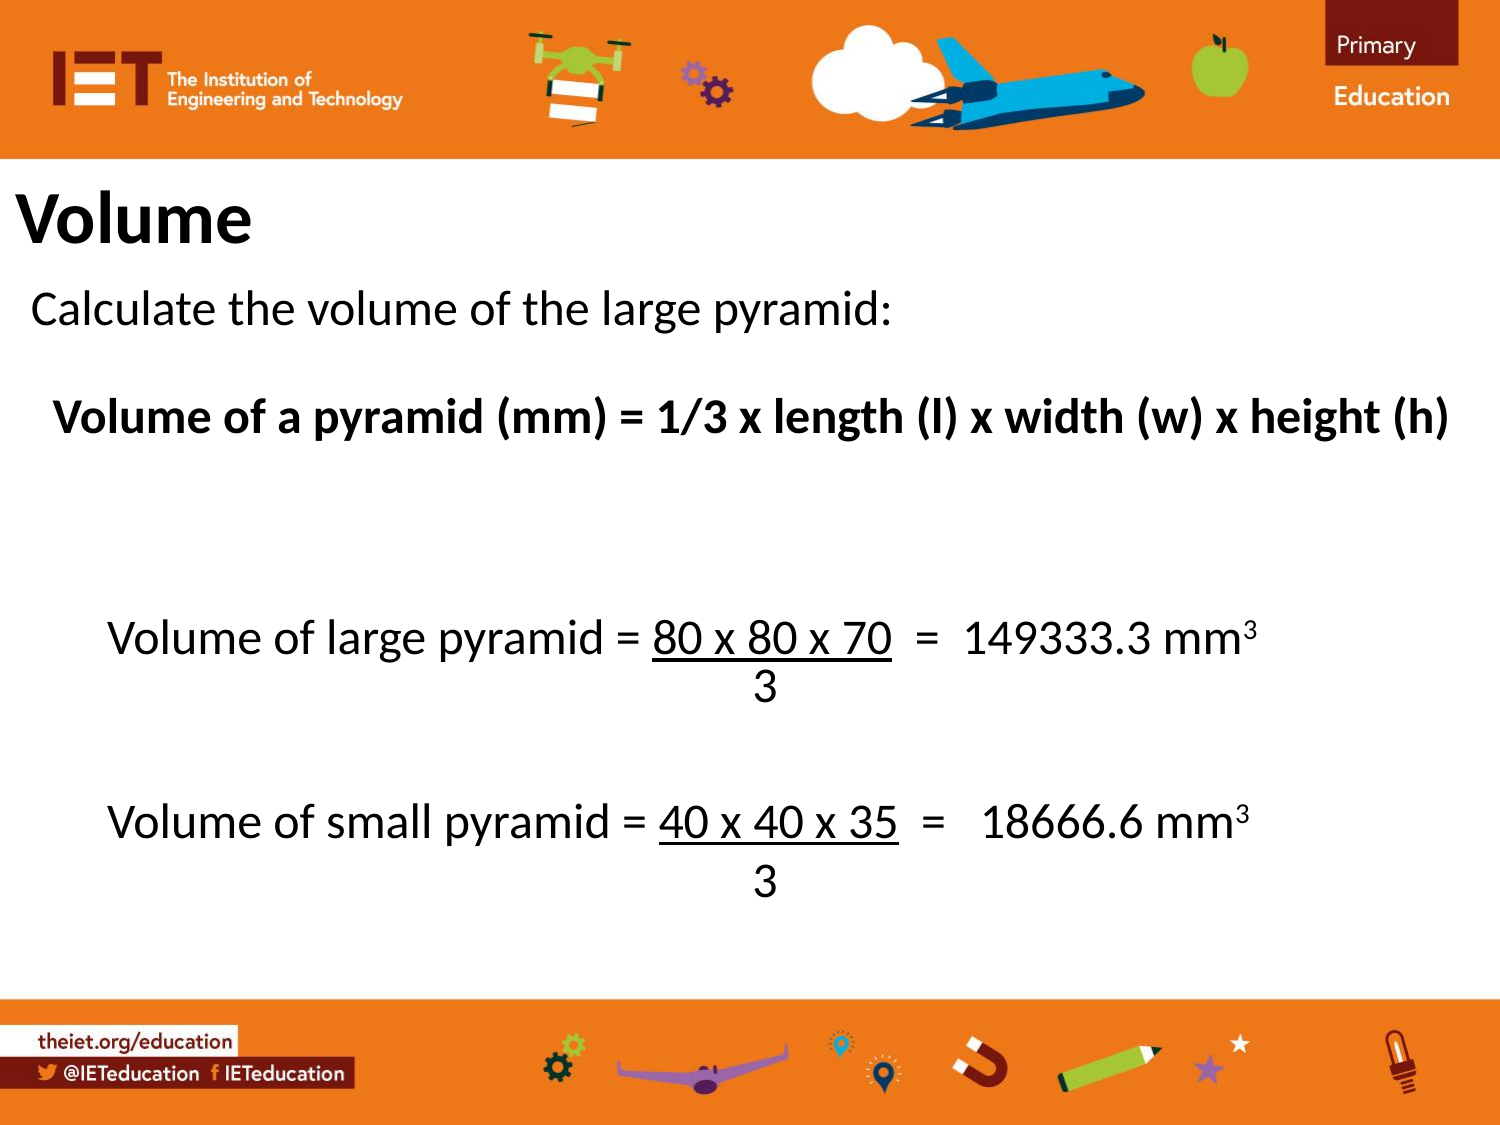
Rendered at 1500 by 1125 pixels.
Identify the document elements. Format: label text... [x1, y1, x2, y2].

text_box Calculate the volume of the large pyramid: [16, 267, 1105, 343]
text_box 3 [737, 839, 792, 915]
text_box Volume of small pyramid = 40 x 40 x 35 = 18666.6 mm3 [92, 781, 1299, 856]
picture [0, 0, 1500, 1125]
text_box 3 [737, 645, 792, 721]
text_box Volume of a pyramid (mm) = 1/3 x length (l) x width (w) x height (h) [37, 375, 1468, 451]
text_box Volume of large pyramid = 80 x 80 x 70 = 149333.3 mm3 [92, 597, 1299, 673]
text_box Volume [0, 171, 1374, 284]
